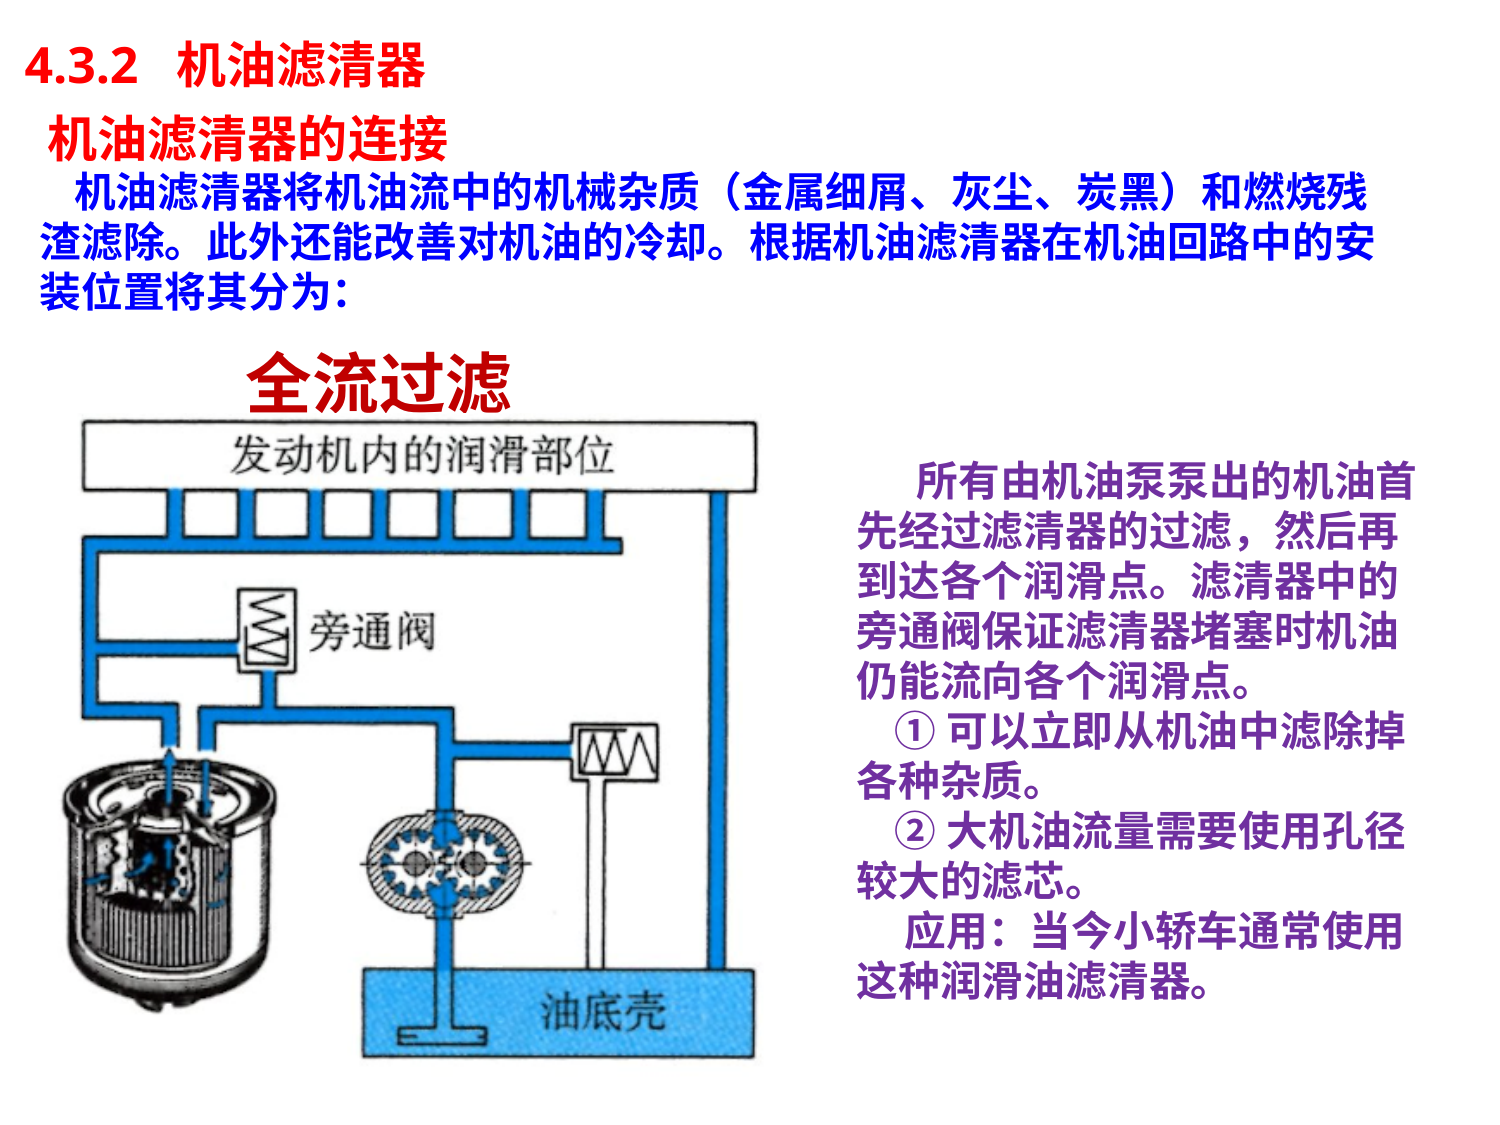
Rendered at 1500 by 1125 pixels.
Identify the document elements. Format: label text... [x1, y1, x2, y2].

text_box 所有由机油泵泵出的机油首先经过滤清器的过滤，然后再到达各个润滑点。滤清器中的旁通阀保证滤清器堵塞时机油仍能流向各个润滑点。 ①可以立即从机油中滤除掉各种杂质。 ②大机油流量需要使用孔径较大的滤芯。 应用：当今小轿车通常使用这种润滑油滤清器。 [841, 447, 1440, 1013]
text_box 4.3.2 机油滤清器 [9, 14, 486, 112]
text_box 全流过滤 [230, 334, 648, 412]
title 机油滤清器的连接 [9, 89, 487, 186]
picture [32, 413, 787, 1080]
text_box 机油滤清器将机油流中的机械杂质（金属细屑、灰尘、炭黑）和燃烧残渣滤除。此外还能改善对机油的冷却。根据机油滤清器在机油回路中的安装位置将其分为： [24, 158, 1417, 323]
